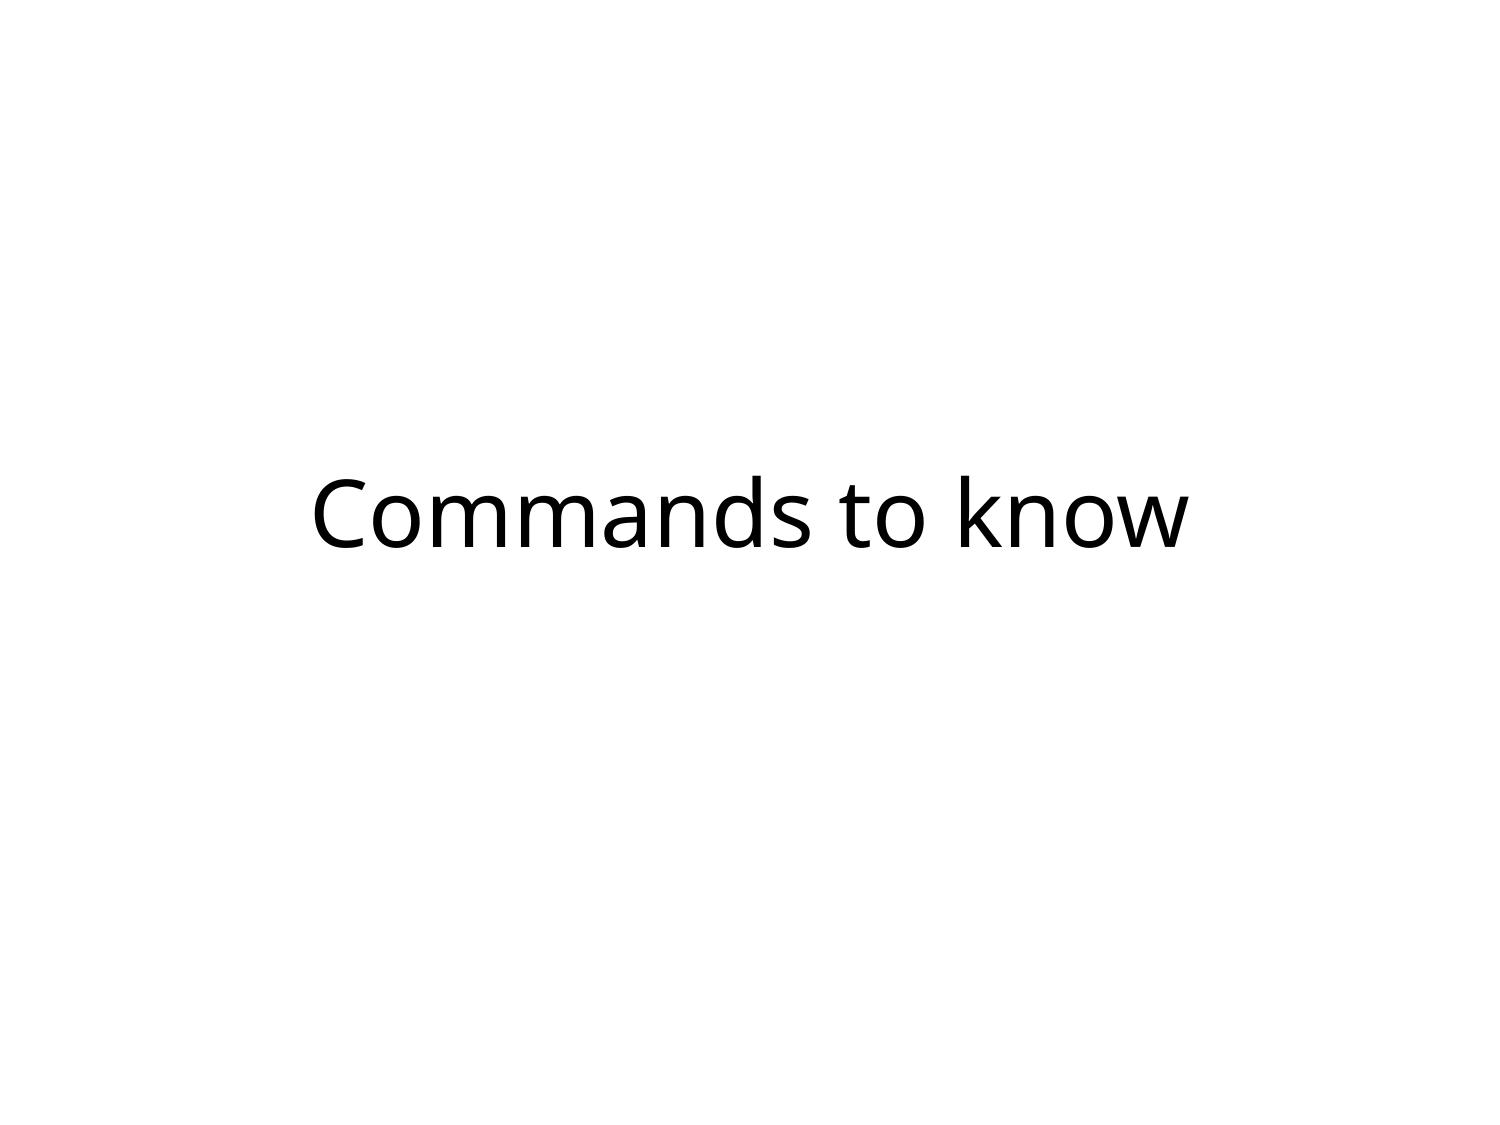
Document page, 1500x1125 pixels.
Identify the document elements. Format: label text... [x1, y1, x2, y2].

title Commands to know [187, 184, 1313, 576]
